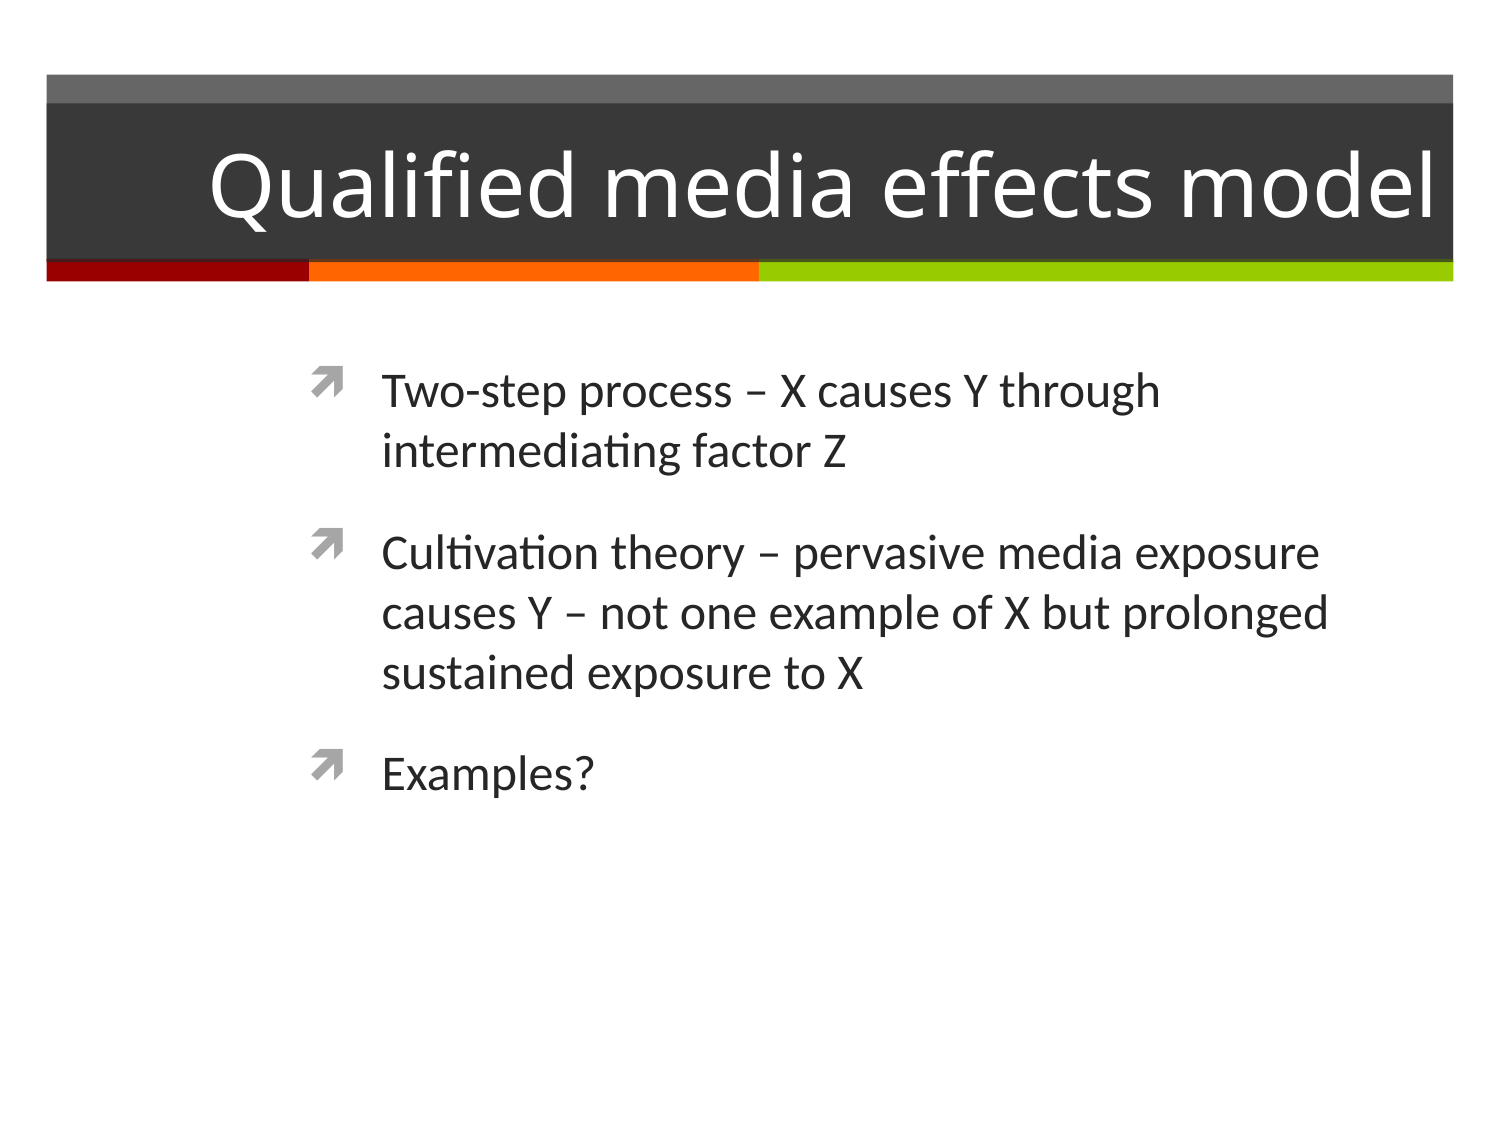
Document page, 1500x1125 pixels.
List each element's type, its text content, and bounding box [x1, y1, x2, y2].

title Qualified media effects model [46, 103, 1454, 263]
list Two-step process – X causes Y through intermediating factor Z Cultivation theory – pervasive media exposure causes Y – not one example of X but prolonged sustained exposure to X Examples? [292, 350, 1454, 1005]
